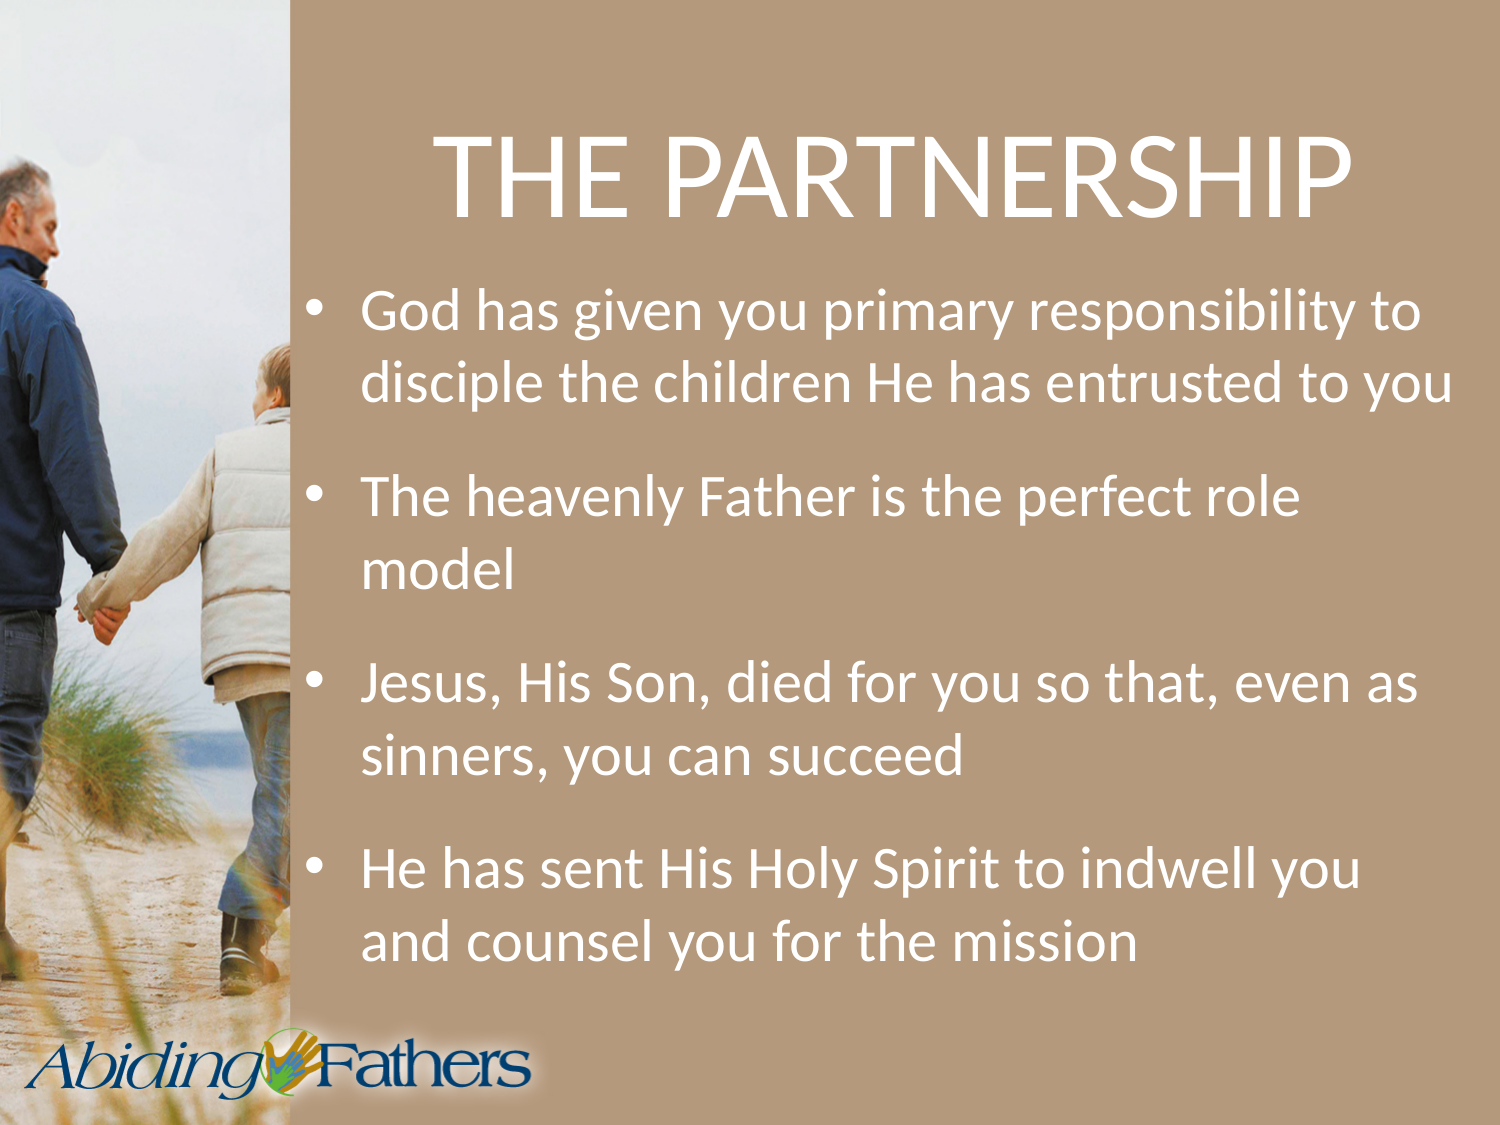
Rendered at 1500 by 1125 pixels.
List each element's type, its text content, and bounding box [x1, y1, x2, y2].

list God has given you primary responsibility to disciple the children He has entrusted to you The heavenly Father is the perfect role model Jesus, His Son, died for you so that, even as sinners, you can succeed He has sent His Holy Spirit to indwell you and counsel you for the mission [288, 262, 1483, 1006]
picture [0, 0, 1500, 1125]
title THE PARTNERSHIP [288, 58, 1500, 277]
